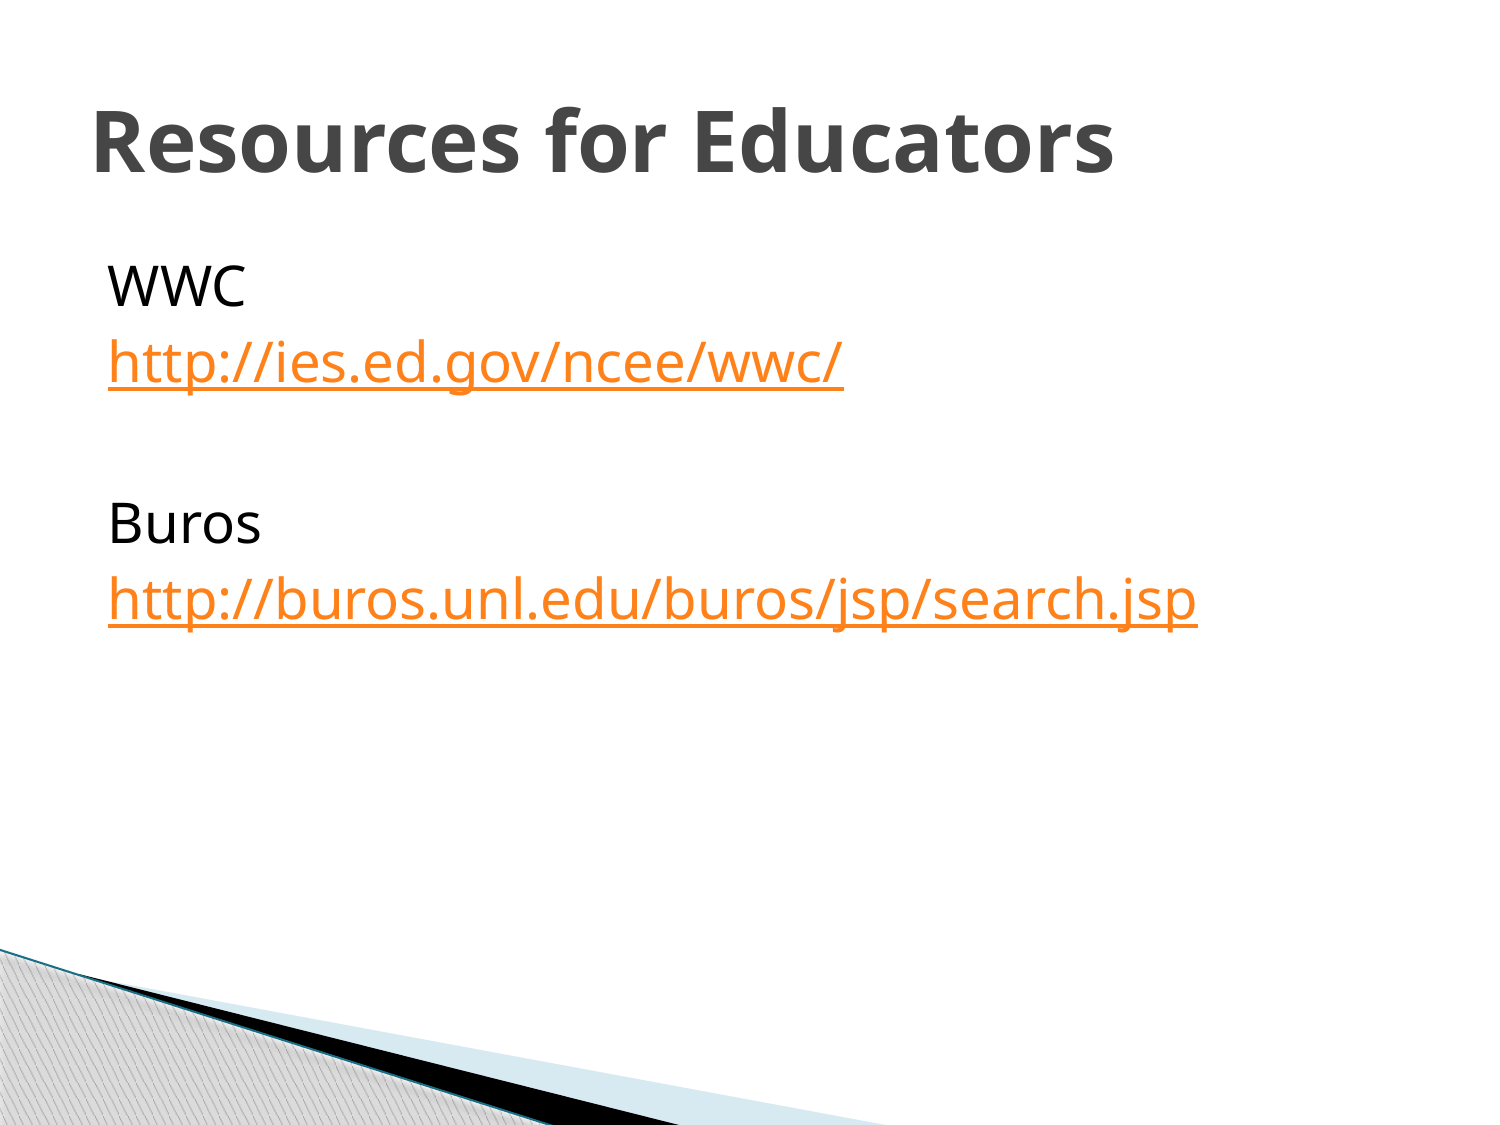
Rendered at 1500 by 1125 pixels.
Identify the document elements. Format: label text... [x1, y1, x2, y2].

title Resources for Educators [75, 45, 1425, 233]
list WWC http://ies.ed.gov/ncee/wwc/ Buros http://buros.unl.edu/buros/jsp/search.jsp [74, 242, 1426, 986]
